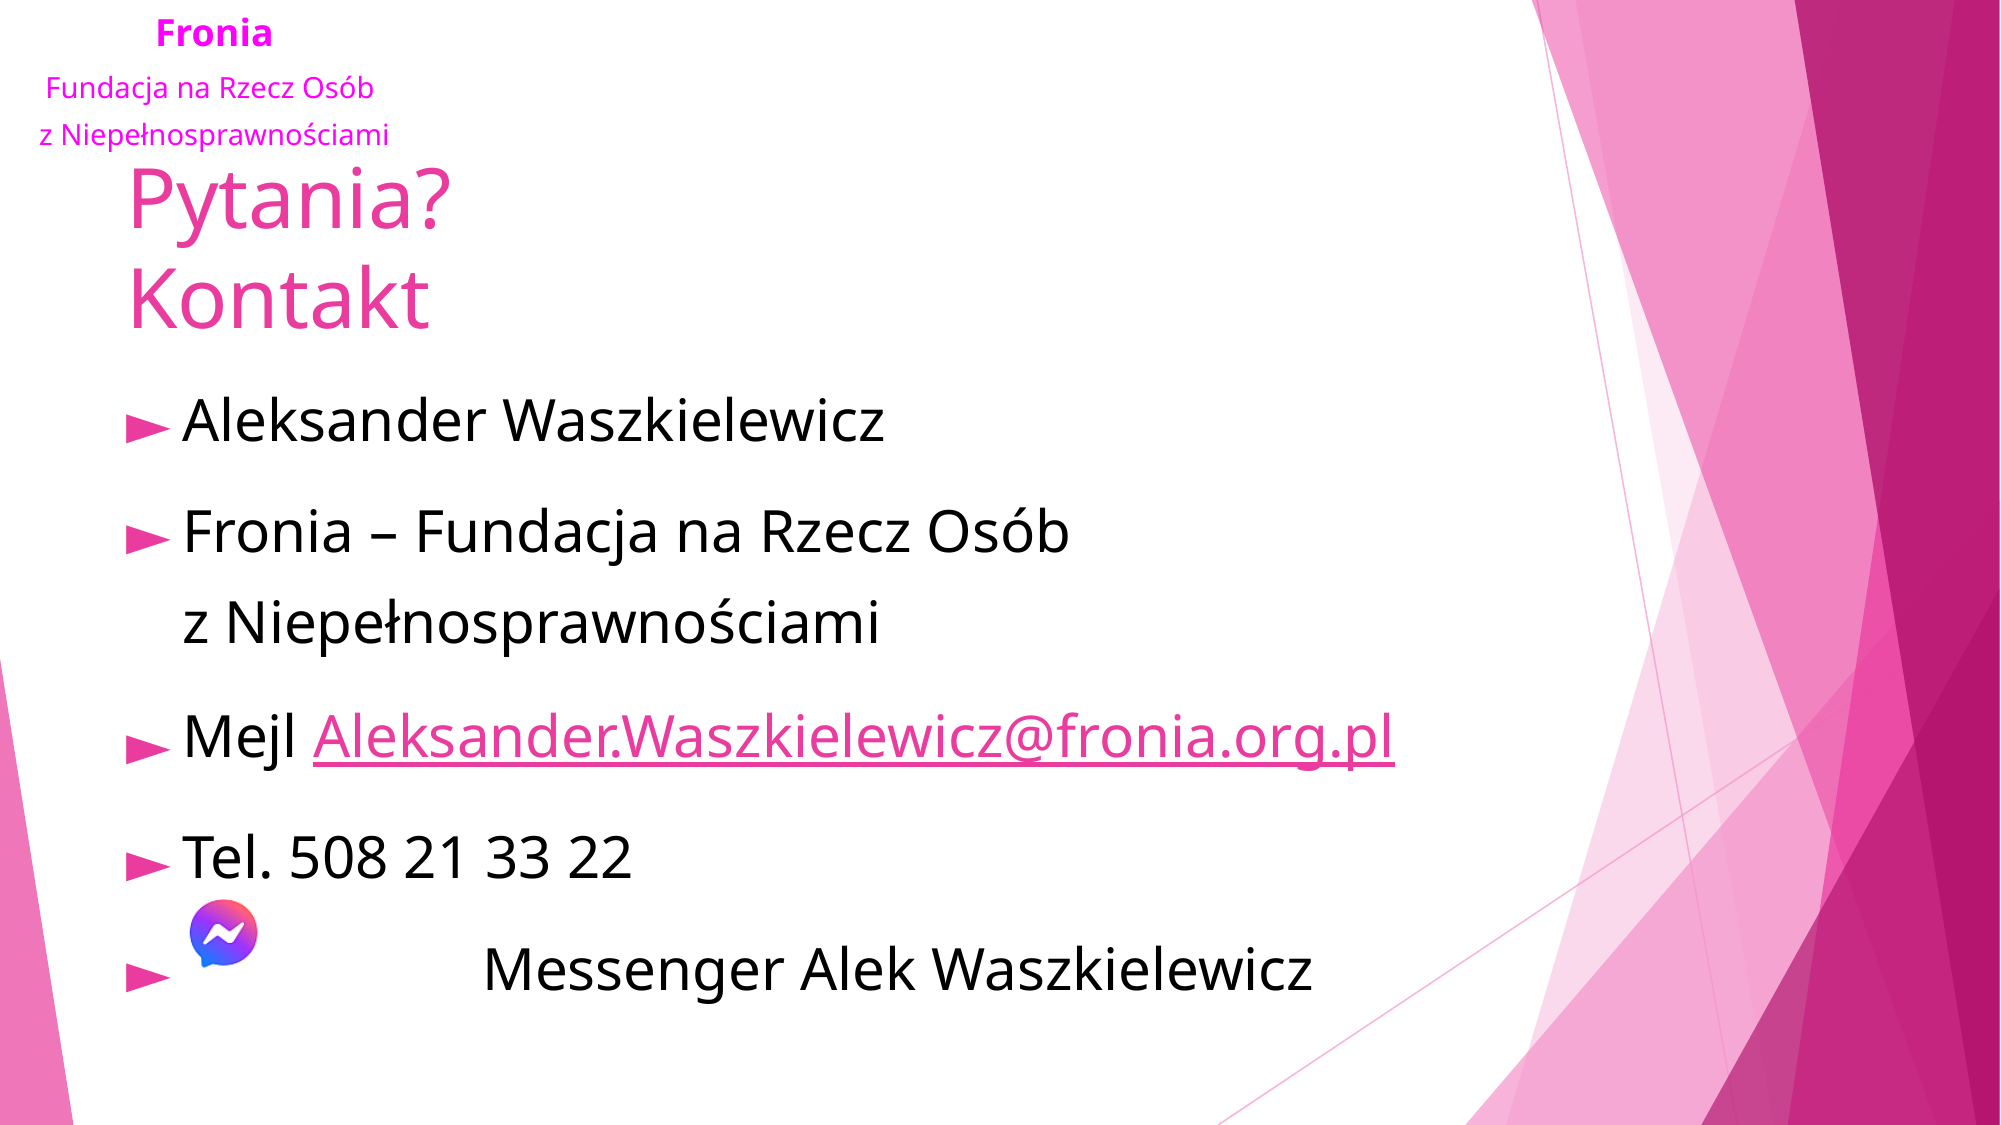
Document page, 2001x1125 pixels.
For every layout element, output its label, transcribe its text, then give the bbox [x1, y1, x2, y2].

title Pytania? Kontakt [111, 136, 1522, 354]
list Aleksander Waszkielewicz Fronia – Fundacja na Rzecz Osób z Niepełnosprawnościami Mejl Aleksander.Waszkielewicz@fronia.org.pl Tel. 508 21 33 22 Messenger Alek Waszkielewicz [111, 354, 1557, 1085]
picture [185, 895, 262, 972]
